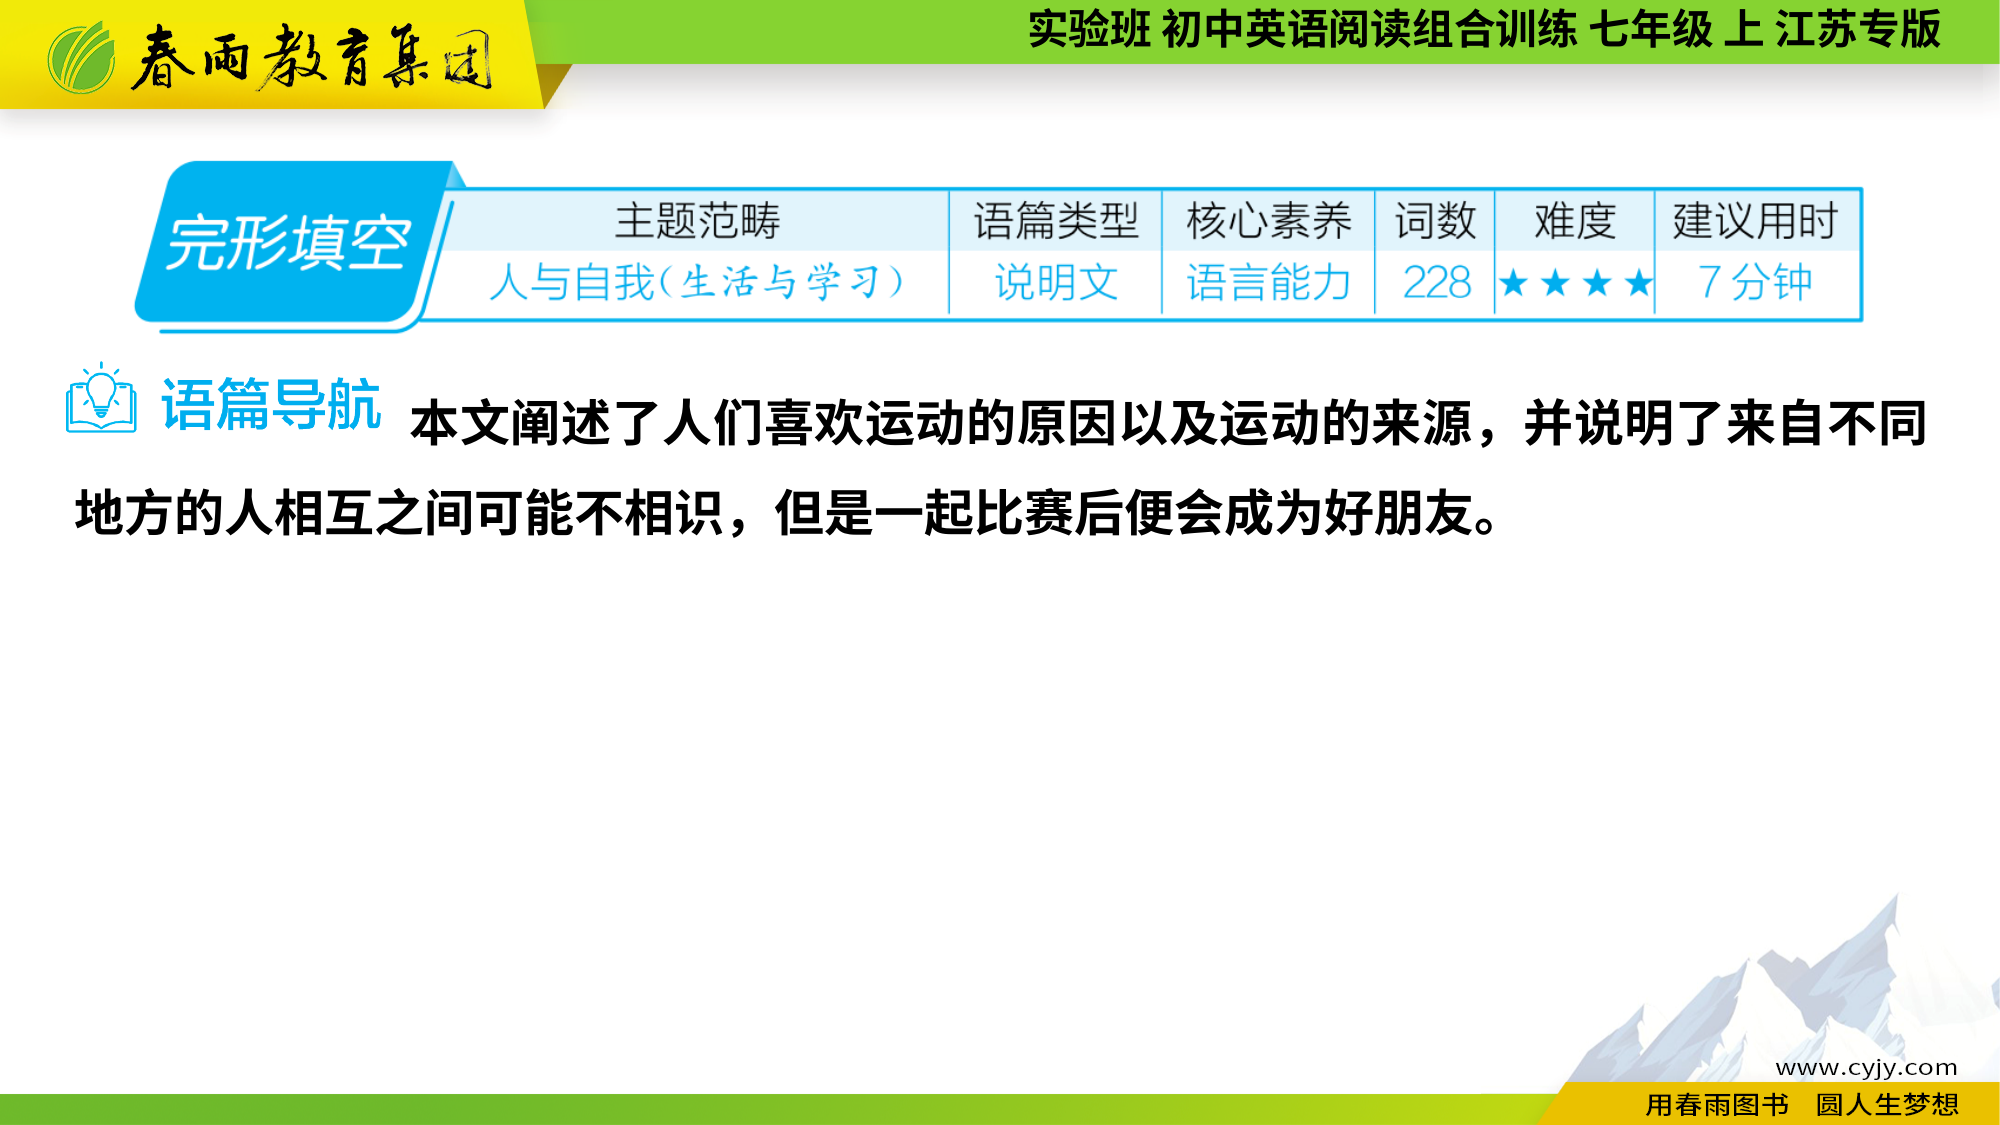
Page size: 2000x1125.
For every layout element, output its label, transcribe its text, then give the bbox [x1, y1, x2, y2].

list 本文阐述了人们喜欢运动的原因以及运动的来源，并说明了来自不同地方的人相互之间可能不相识，但是一起比赛后便会成为好朋友。 [59, 353, 1944, 539]
picture [0, 0, 2000, 1125]
